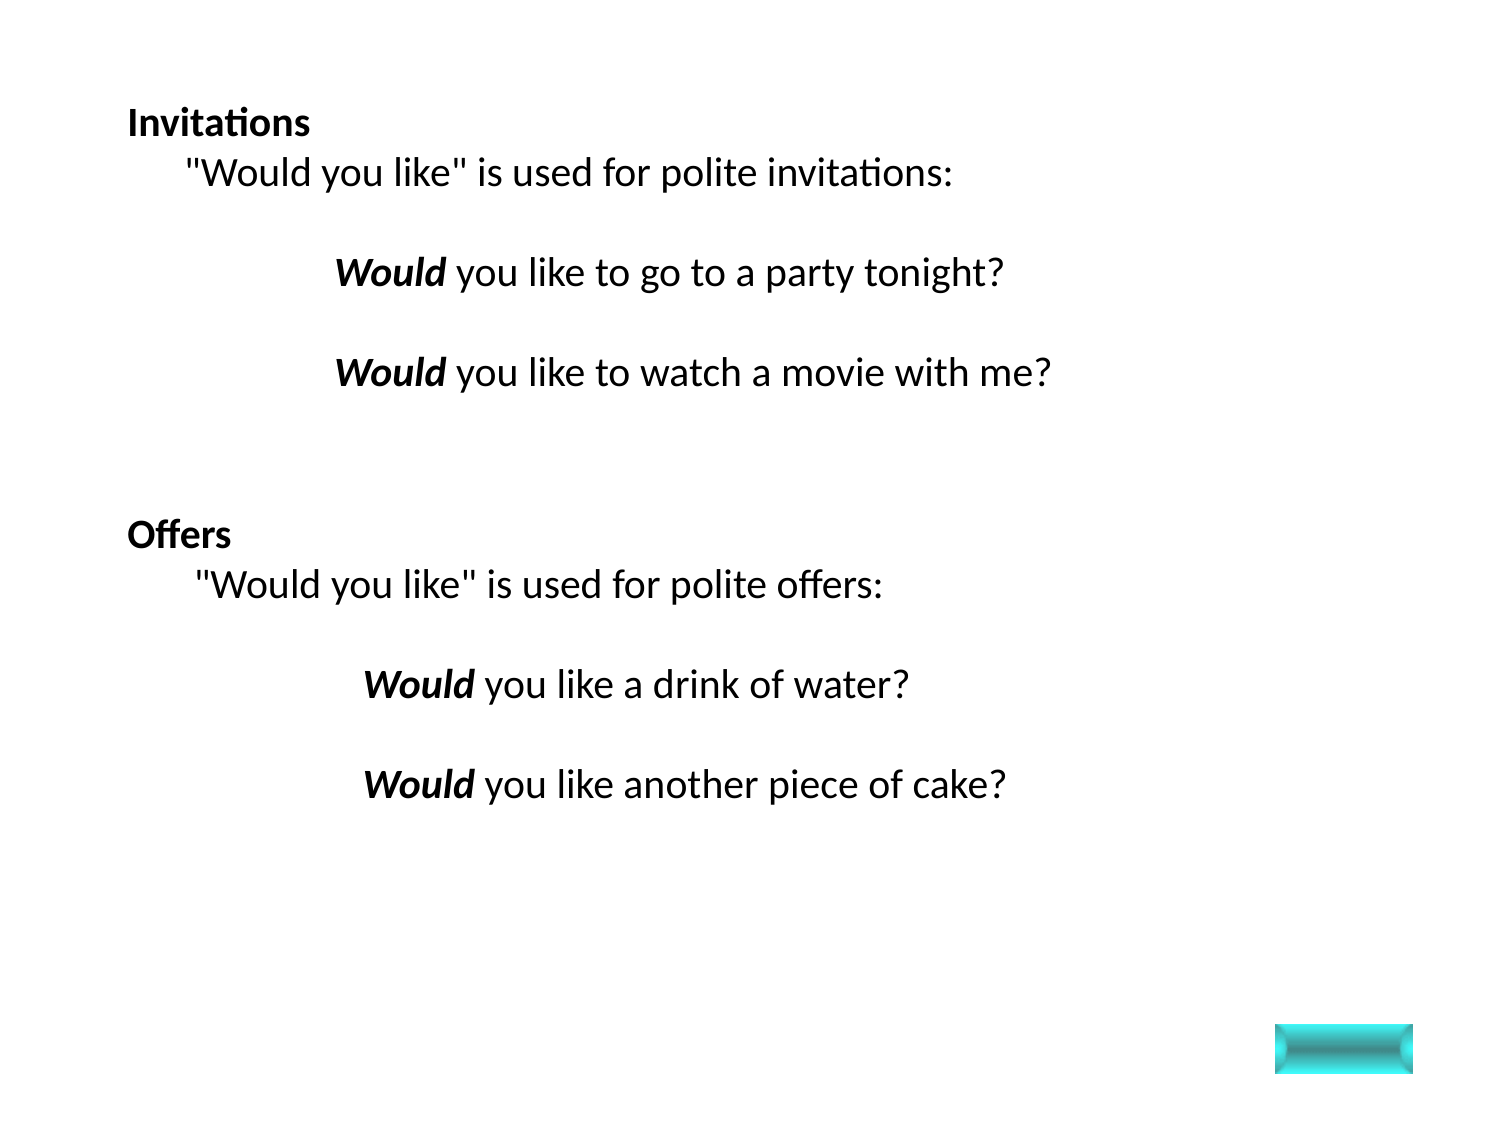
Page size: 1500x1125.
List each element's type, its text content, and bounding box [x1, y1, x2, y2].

picture [1274, 1024, 1413, 1074]
text_box Offers "Would you like" is used for polite offers: Would you like a drink of water? Would you like another piece of cake? [112, 499, 1275, 815]
text_box Invitations "Would you like" is used for polite invitations: Would you like to go to a party tonight? Would you like to watch a movie with me? [112, 87, 1300, 403]
